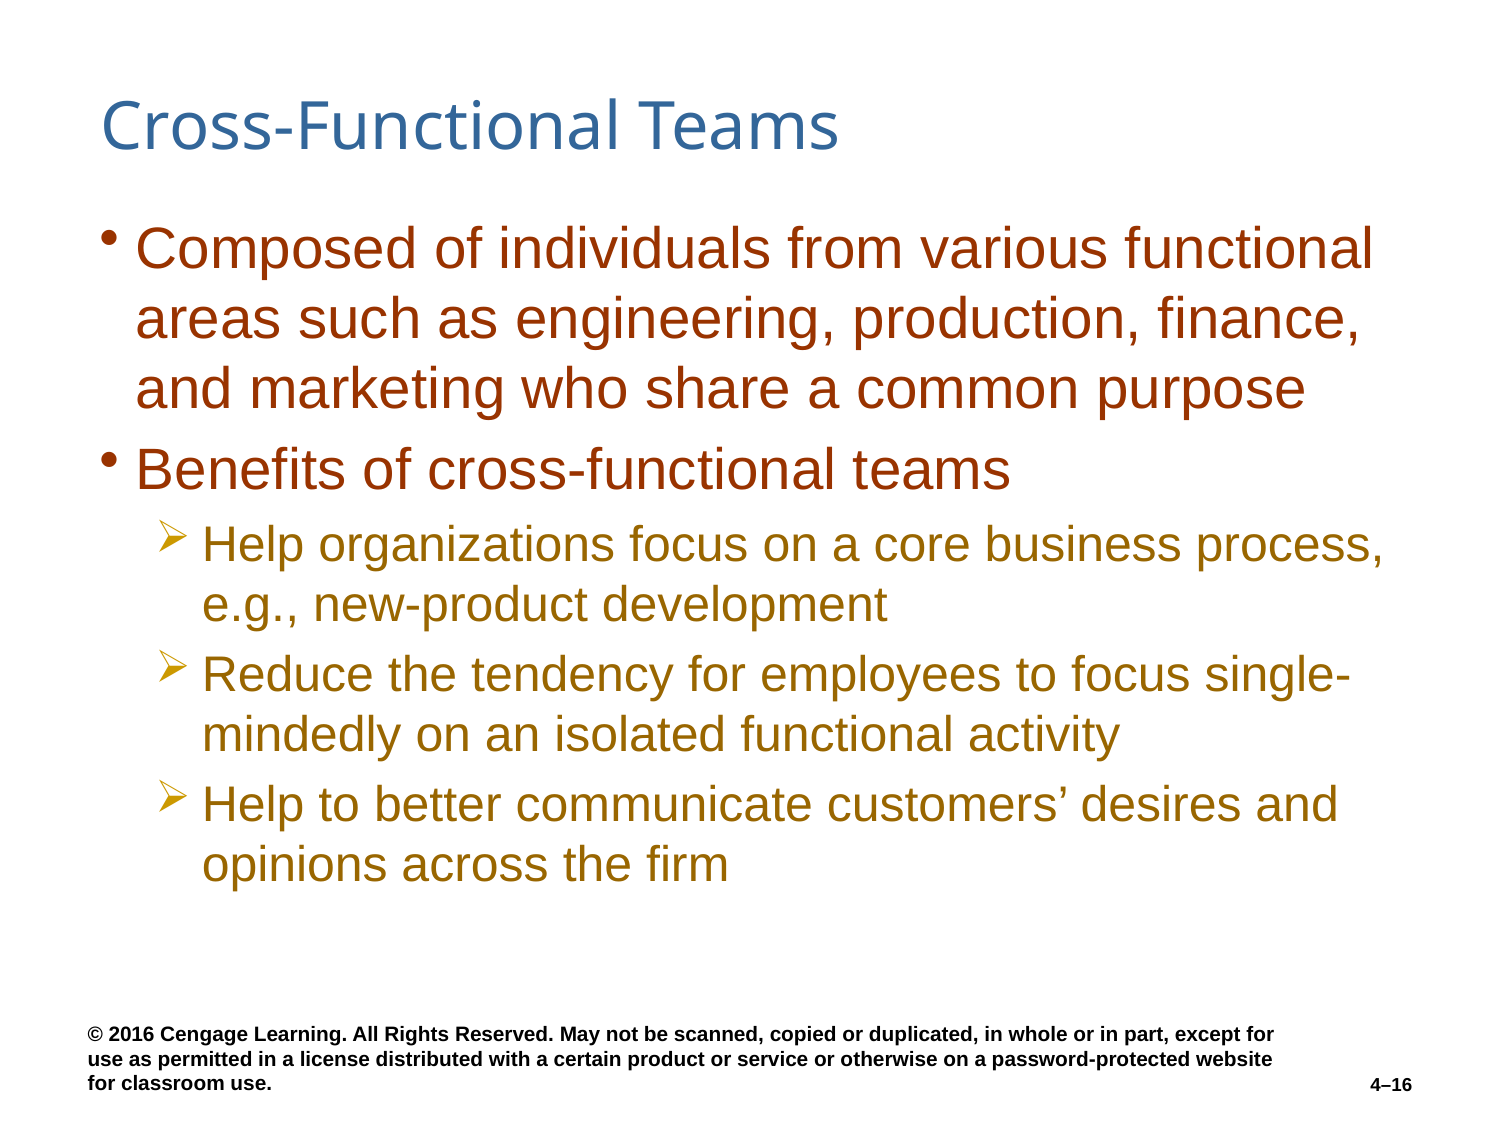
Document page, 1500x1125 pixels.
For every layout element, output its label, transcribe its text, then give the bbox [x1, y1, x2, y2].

list Composed of individuals from various functional areas such as engineering, production, finance, and marketing who share a common purpose Benefits of cross-functional teams Help organizations focus on a core business process, e.g., new-product development Reduce the tendency for employees to focus single-mindedly on an isolated functional activity Help to better communicate customers’ desires and opinions across the firm [84, 202, 1414, 1013]
slide_number 4–16 [1050, 1042, 1413, 1103]
title Cross-Functional Teams [85, 75, 1411, 171]
footer © 2016 Cengage Learning. All Rights Reserved. May not be scanned, copied or duplicated, in whole or in part, except for use as permitted in a license distributed with a certain product or service or otherwise on a password-protected website for classroom use. [87, 1057, 1050, 1103]
